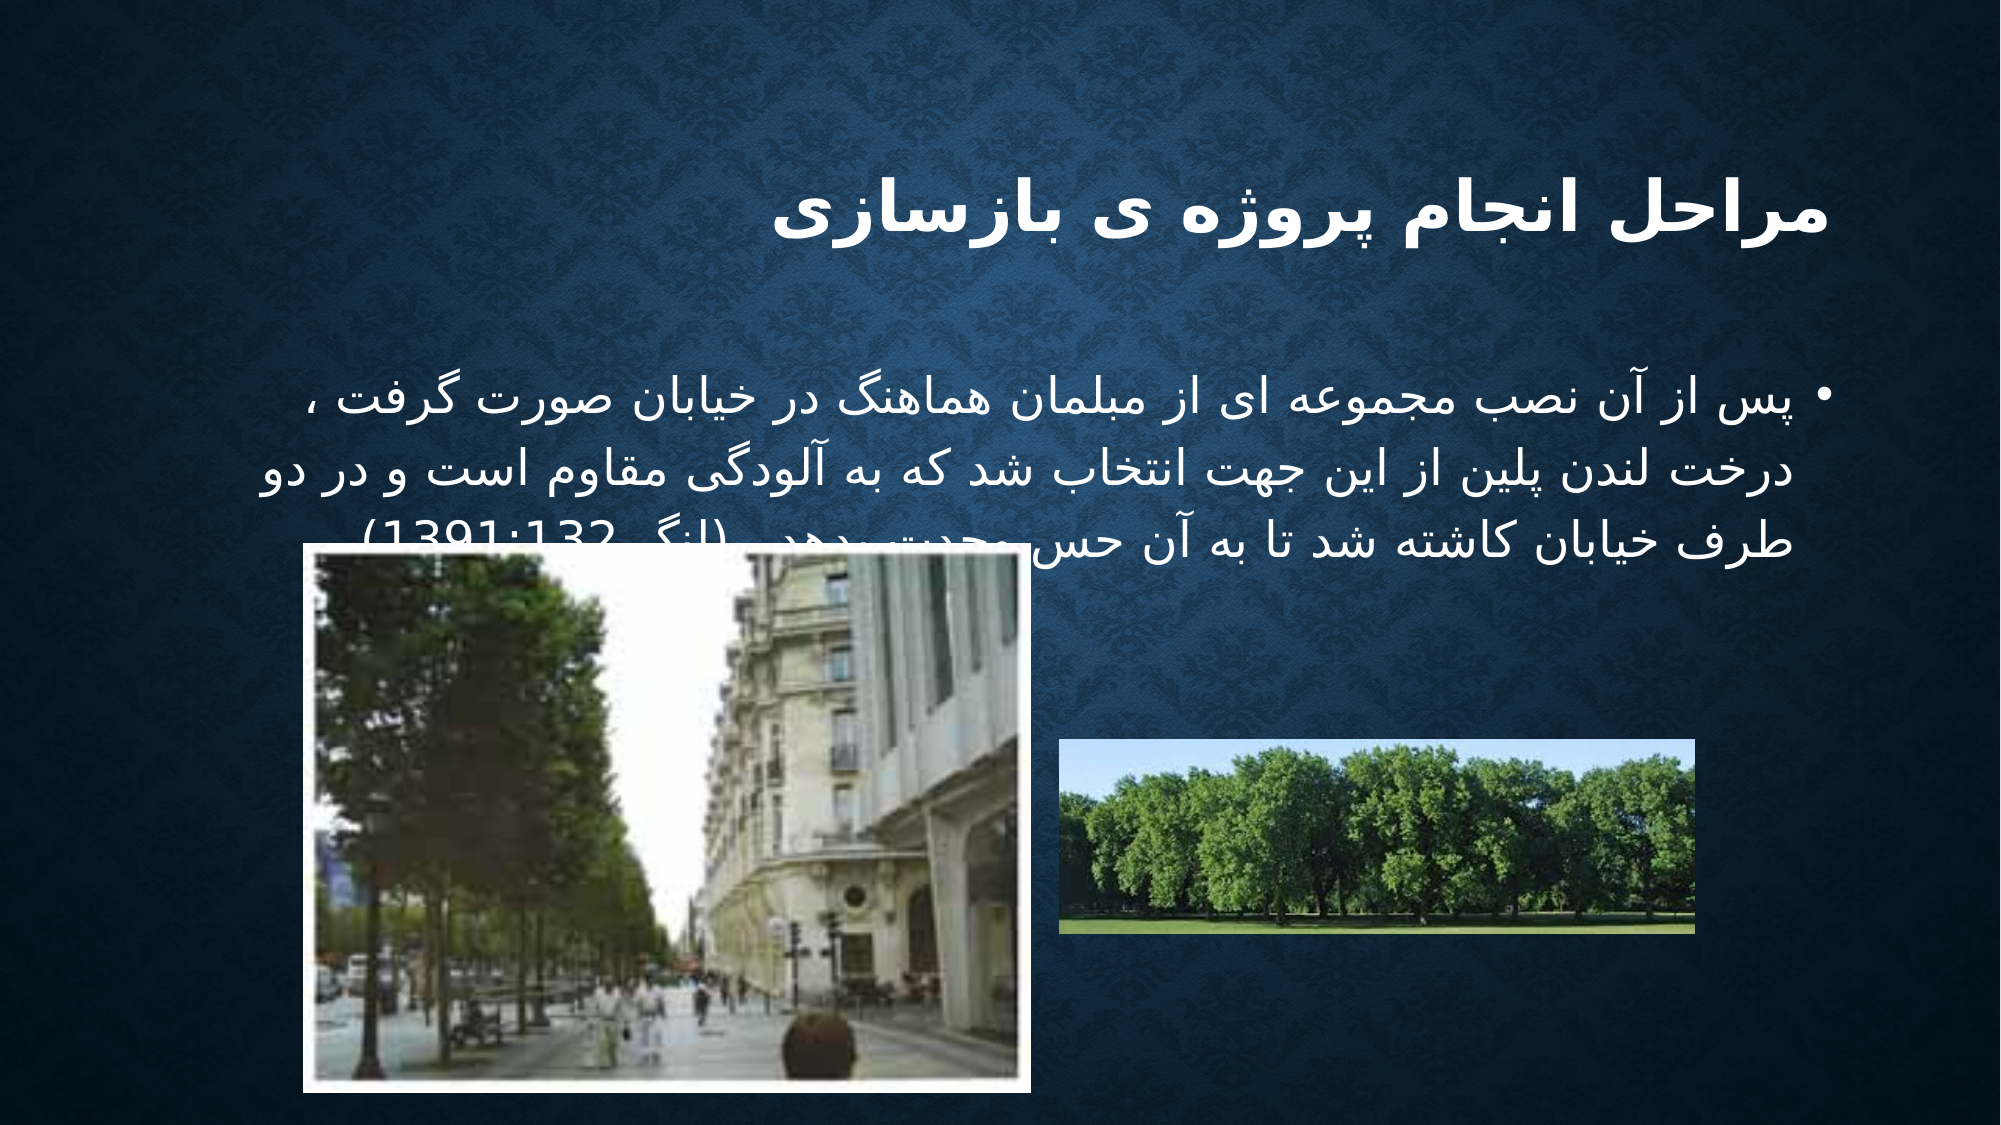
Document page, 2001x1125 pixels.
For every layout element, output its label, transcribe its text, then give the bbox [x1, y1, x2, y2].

list پس از آن نصب مجموعه ای از مبلمان هماهنگ در خیابان صورت گرفت ، درخت لندن پلین از این جهت انتخاب شد که به آلودگی مقاوم است و در دو طرف خیابان کاشته شد تا به آن حس وحدت بدهد . (لنگ،1391:132) [149, 343, 1849, 950]
picture [302, 542, 1031, 1093]
title مراحل انجام پروژه ی بازسازی [149, 99, 1849, 318]
picture [1058, 739, 1696, 934]
